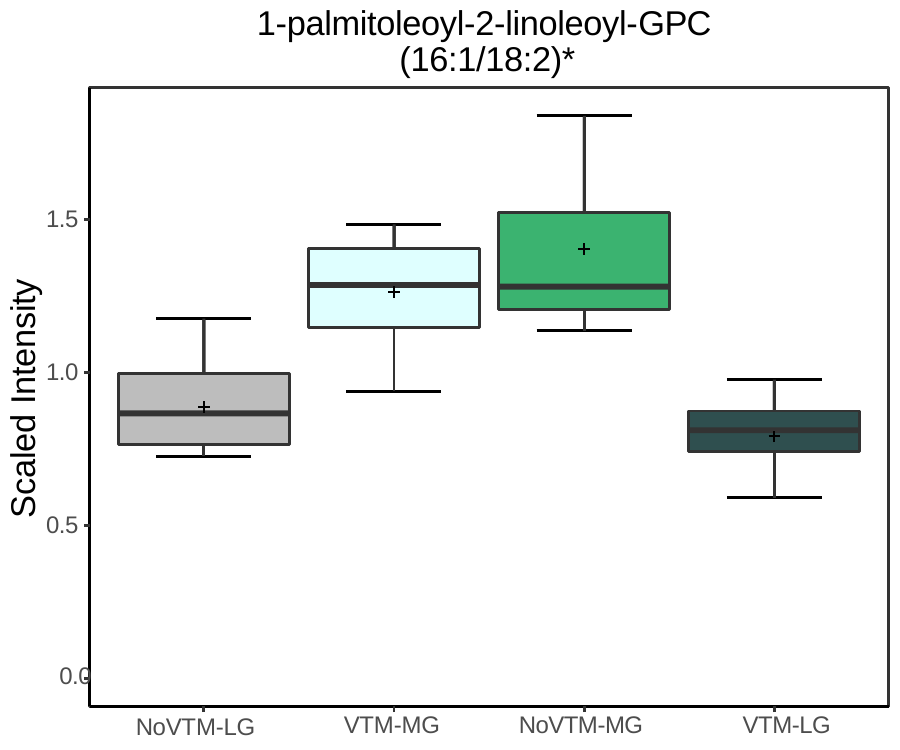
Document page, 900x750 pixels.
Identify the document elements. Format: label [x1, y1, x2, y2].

footer [57, 661, 95, 750]
text_box [44, 201, 82, 233]
text_box [83, 86, 891, 738]
title [130, 0, 770, 86]
slide_number [133, 713, 288, 750]
text_box [1, 274, 82, 539]
